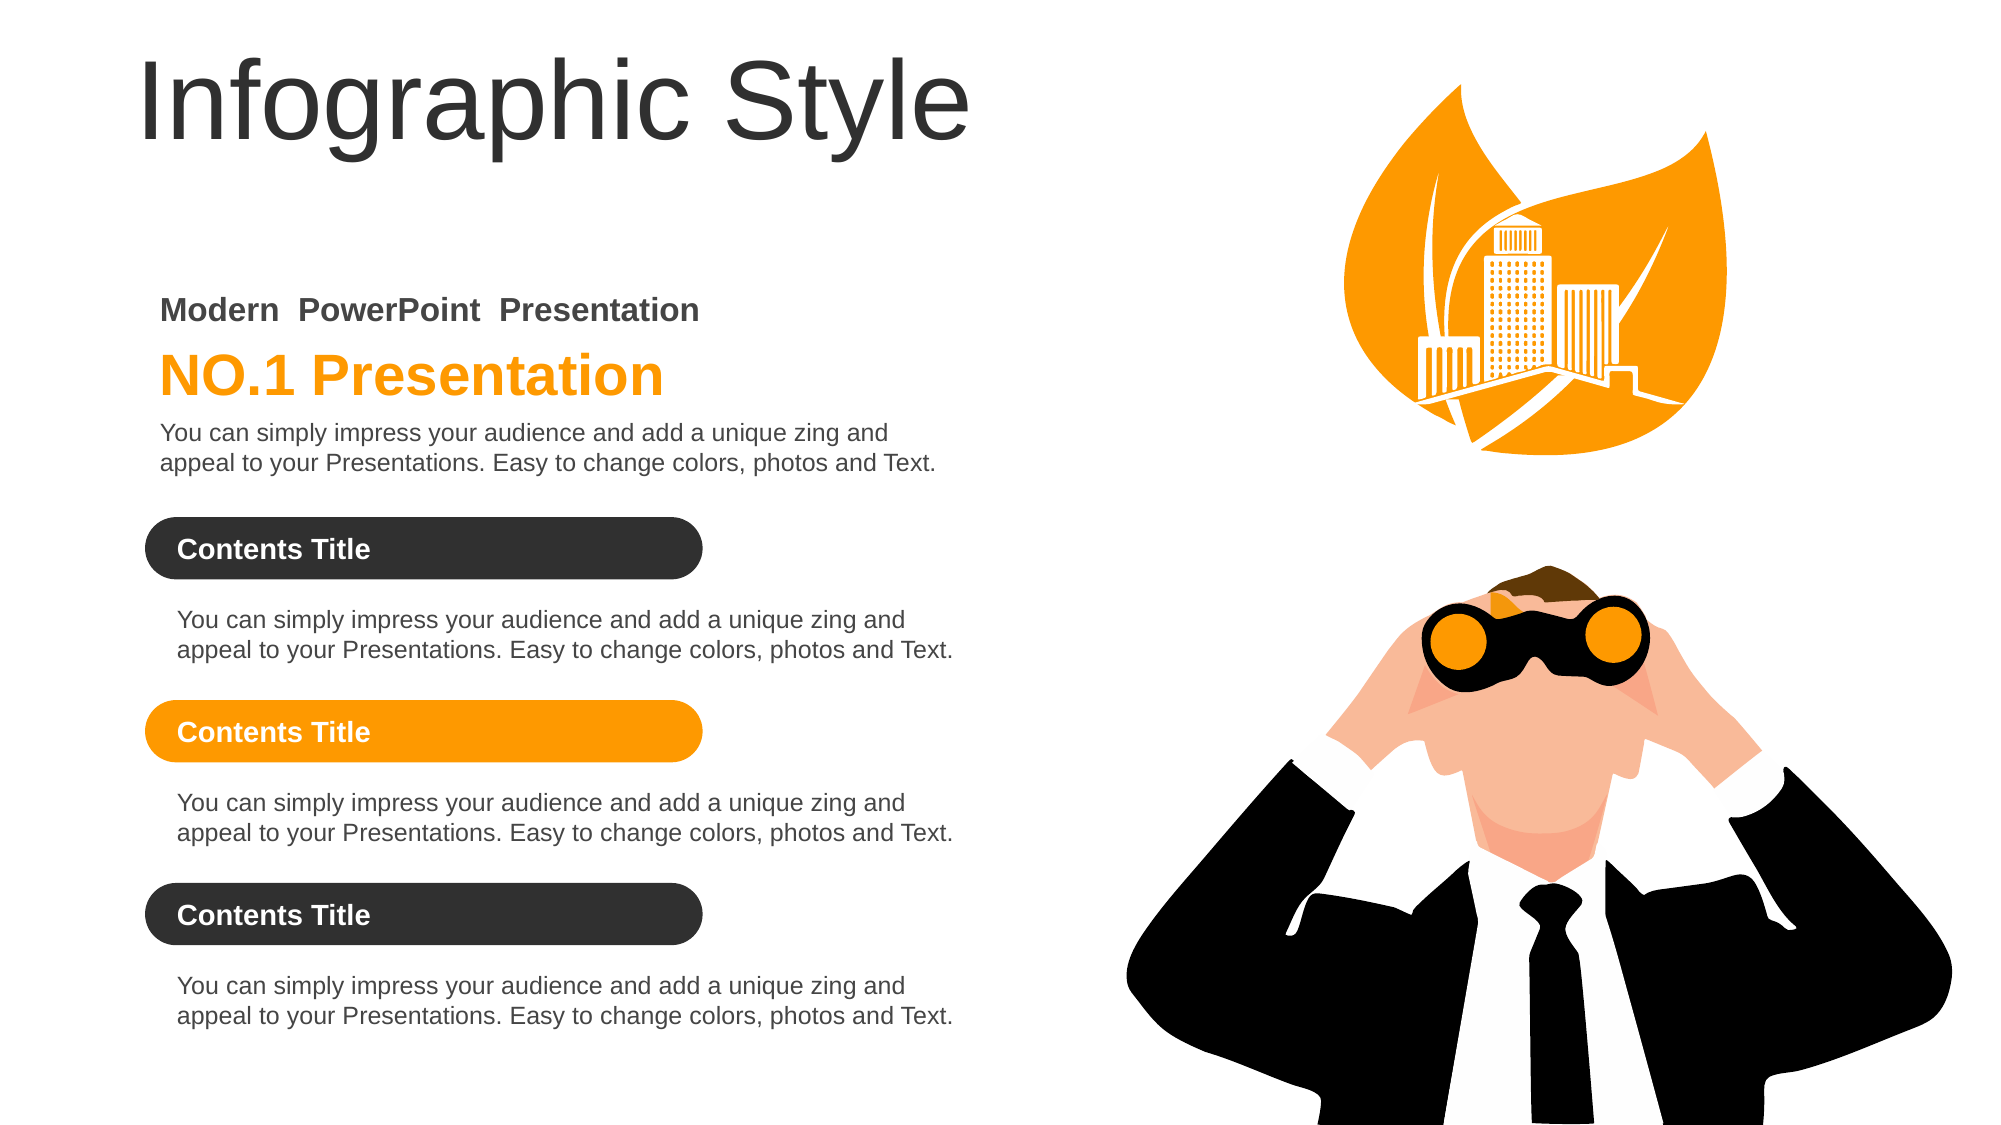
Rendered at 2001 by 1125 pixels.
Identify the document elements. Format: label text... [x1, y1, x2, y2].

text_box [145, 700, 987, 856]
text_box NO.1 Presentation [145, 336, 981, 409]
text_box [145, 517, 987, 673]
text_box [145, 882, 987, 1039]
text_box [1126, 565, 1953, 1125]
text_box Modern PowerPoint Presentation [145, 280, 981, 336]
text_box You can simply impress your audience and add a unique zing and appeal to your Presentations. Easy to change colors, photos and Text. [145, 409, 987, 485]
text_box Infographic Style [120, 35, 1911, 155]
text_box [1344, 84, 1727, 456]
